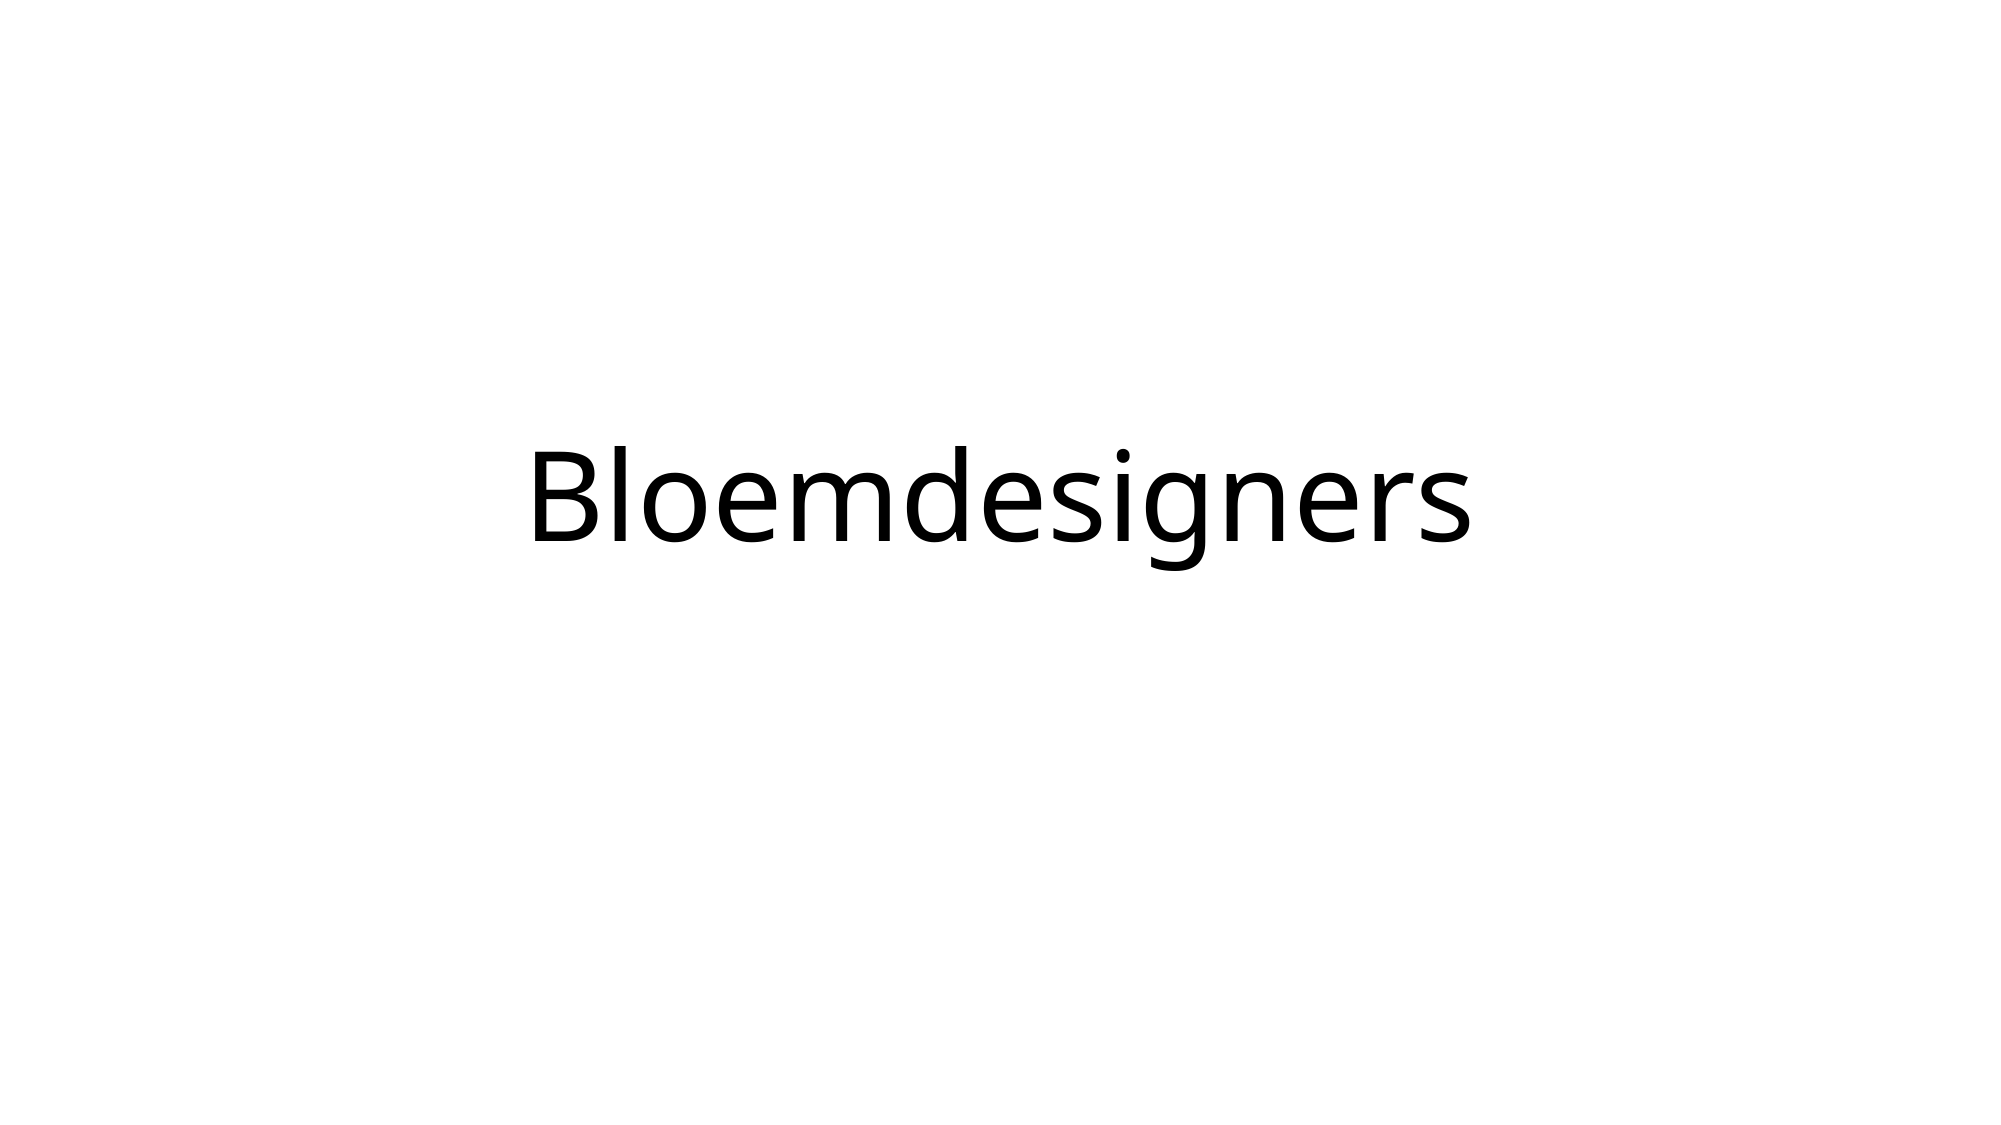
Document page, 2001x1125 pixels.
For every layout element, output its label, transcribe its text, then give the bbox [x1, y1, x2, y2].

title Bloemdesigners [249, 184, 1750, 576]
